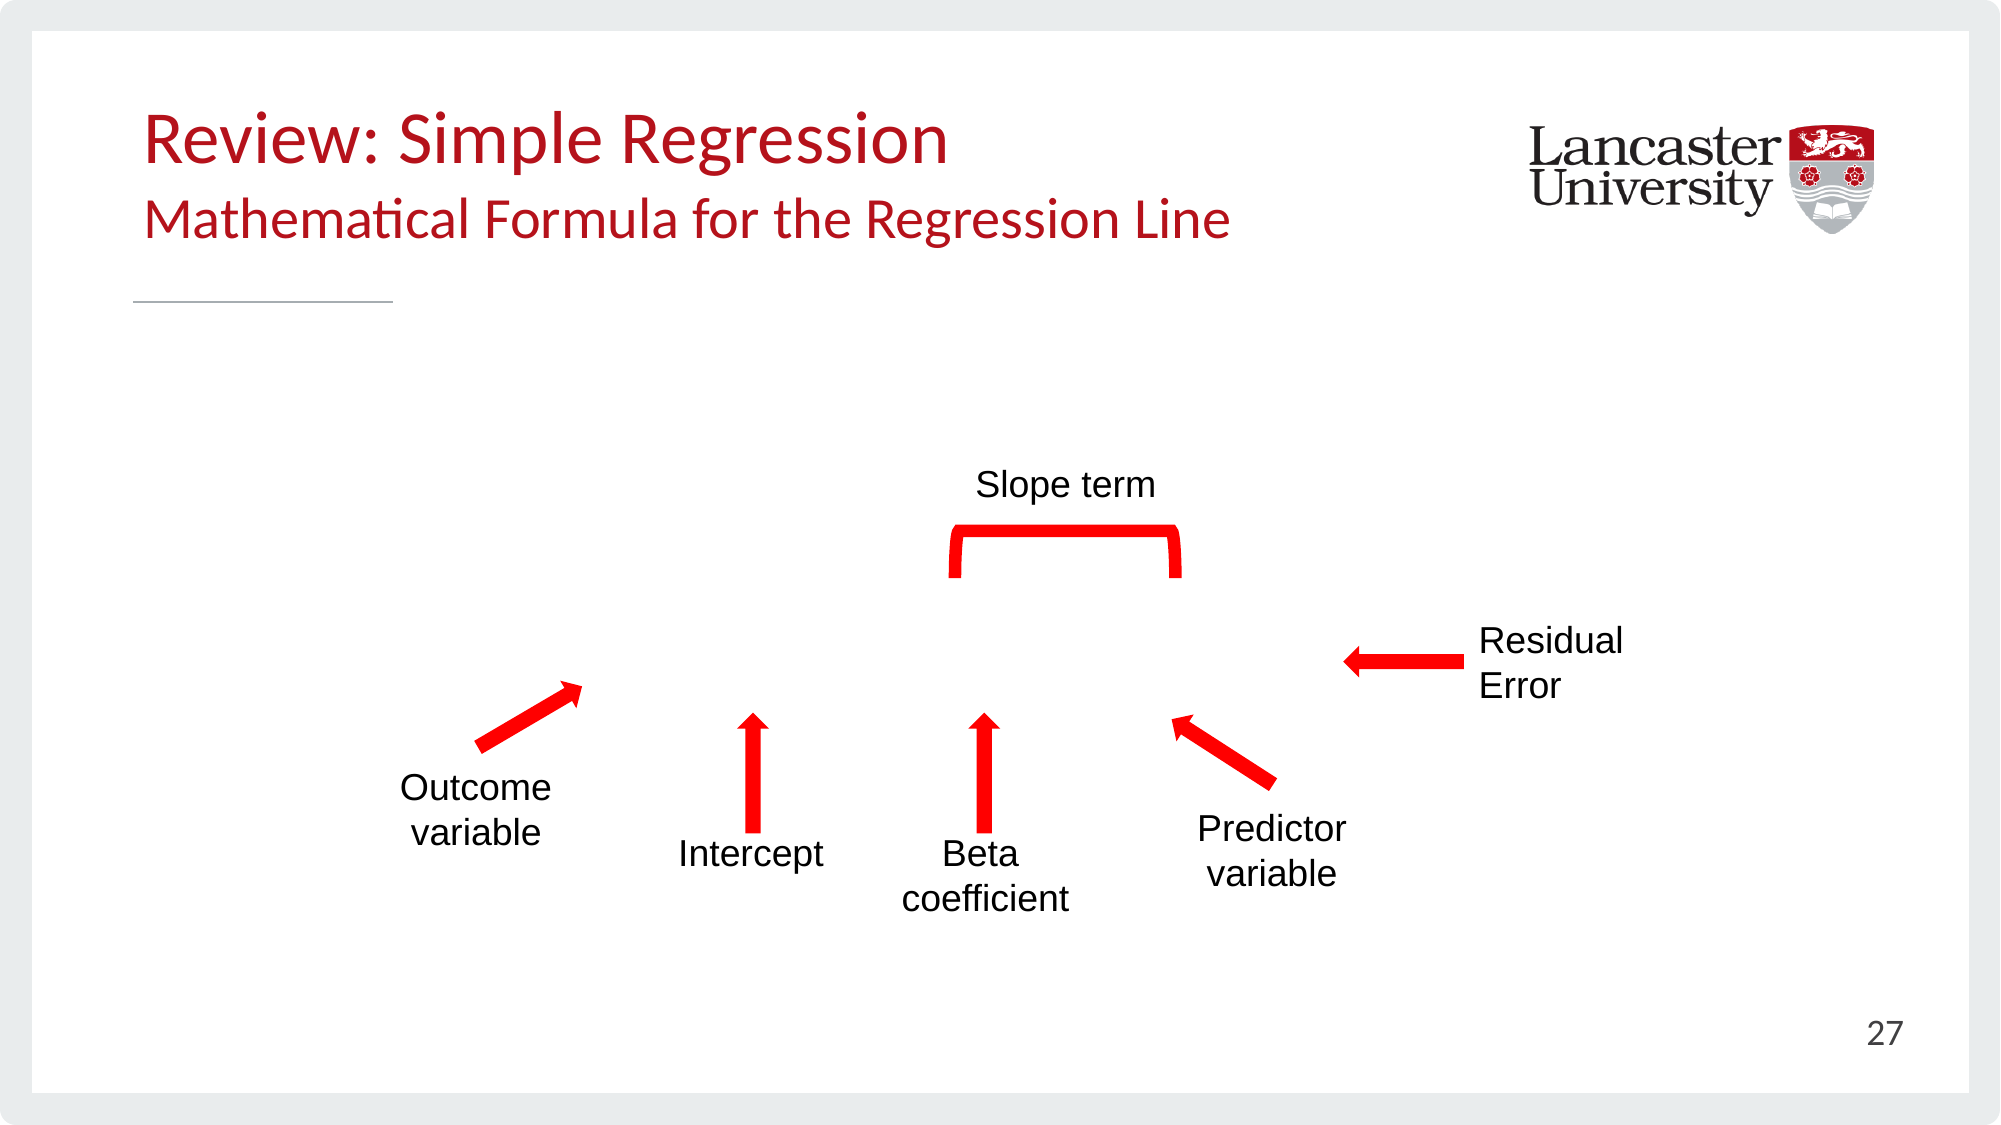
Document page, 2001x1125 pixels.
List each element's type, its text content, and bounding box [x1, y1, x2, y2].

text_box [1164, 740, 1364, 903]
text_box Outcome variable [385, 755, 568, 861]
text_box [1343, 645, 1463, 678]
title Review: Simple Regression Mathematical Formula for the Regression Line [128, 78, 1448, 279]
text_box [662, 715, 841, 883]
text_box Residual Error [1463, 608, 1639, 714]
text_box [474, 680, 583, 754]
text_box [954, 452, 1176, 579]
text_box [885, 715, 1086, 928]
slide_number 27 [1468, 1001, 1919, 1061]
